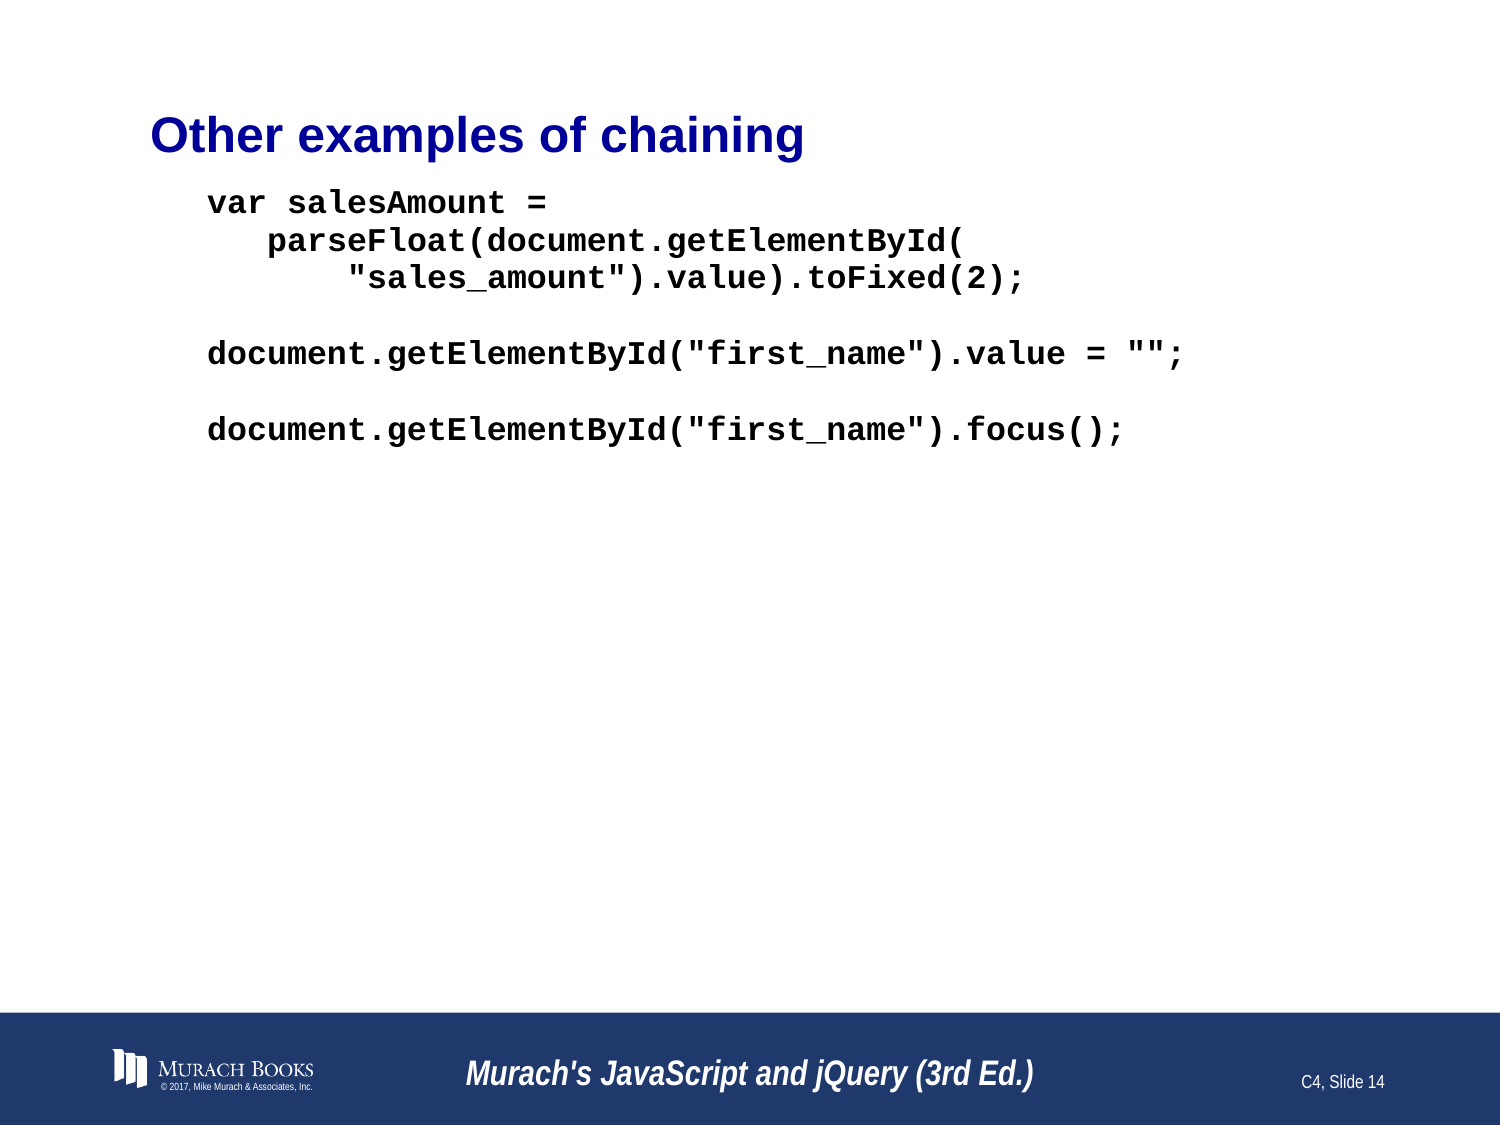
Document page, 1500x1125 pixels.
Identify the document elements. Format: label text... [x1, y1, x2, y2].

title Other examples of chaining [150, 102, 1350, 164]
slide_number Murach's JavaScript and jQuery (3rd Ed.) [463, 1025, 1050, 1100]
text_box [149, 185, 1350, 451]
footer © 2017, Mike Murach & Associates, Inc. [12, 1025, 463, 1100]
slide_number C4, Slide 14 [1087, 1025, 1400, 1100]
